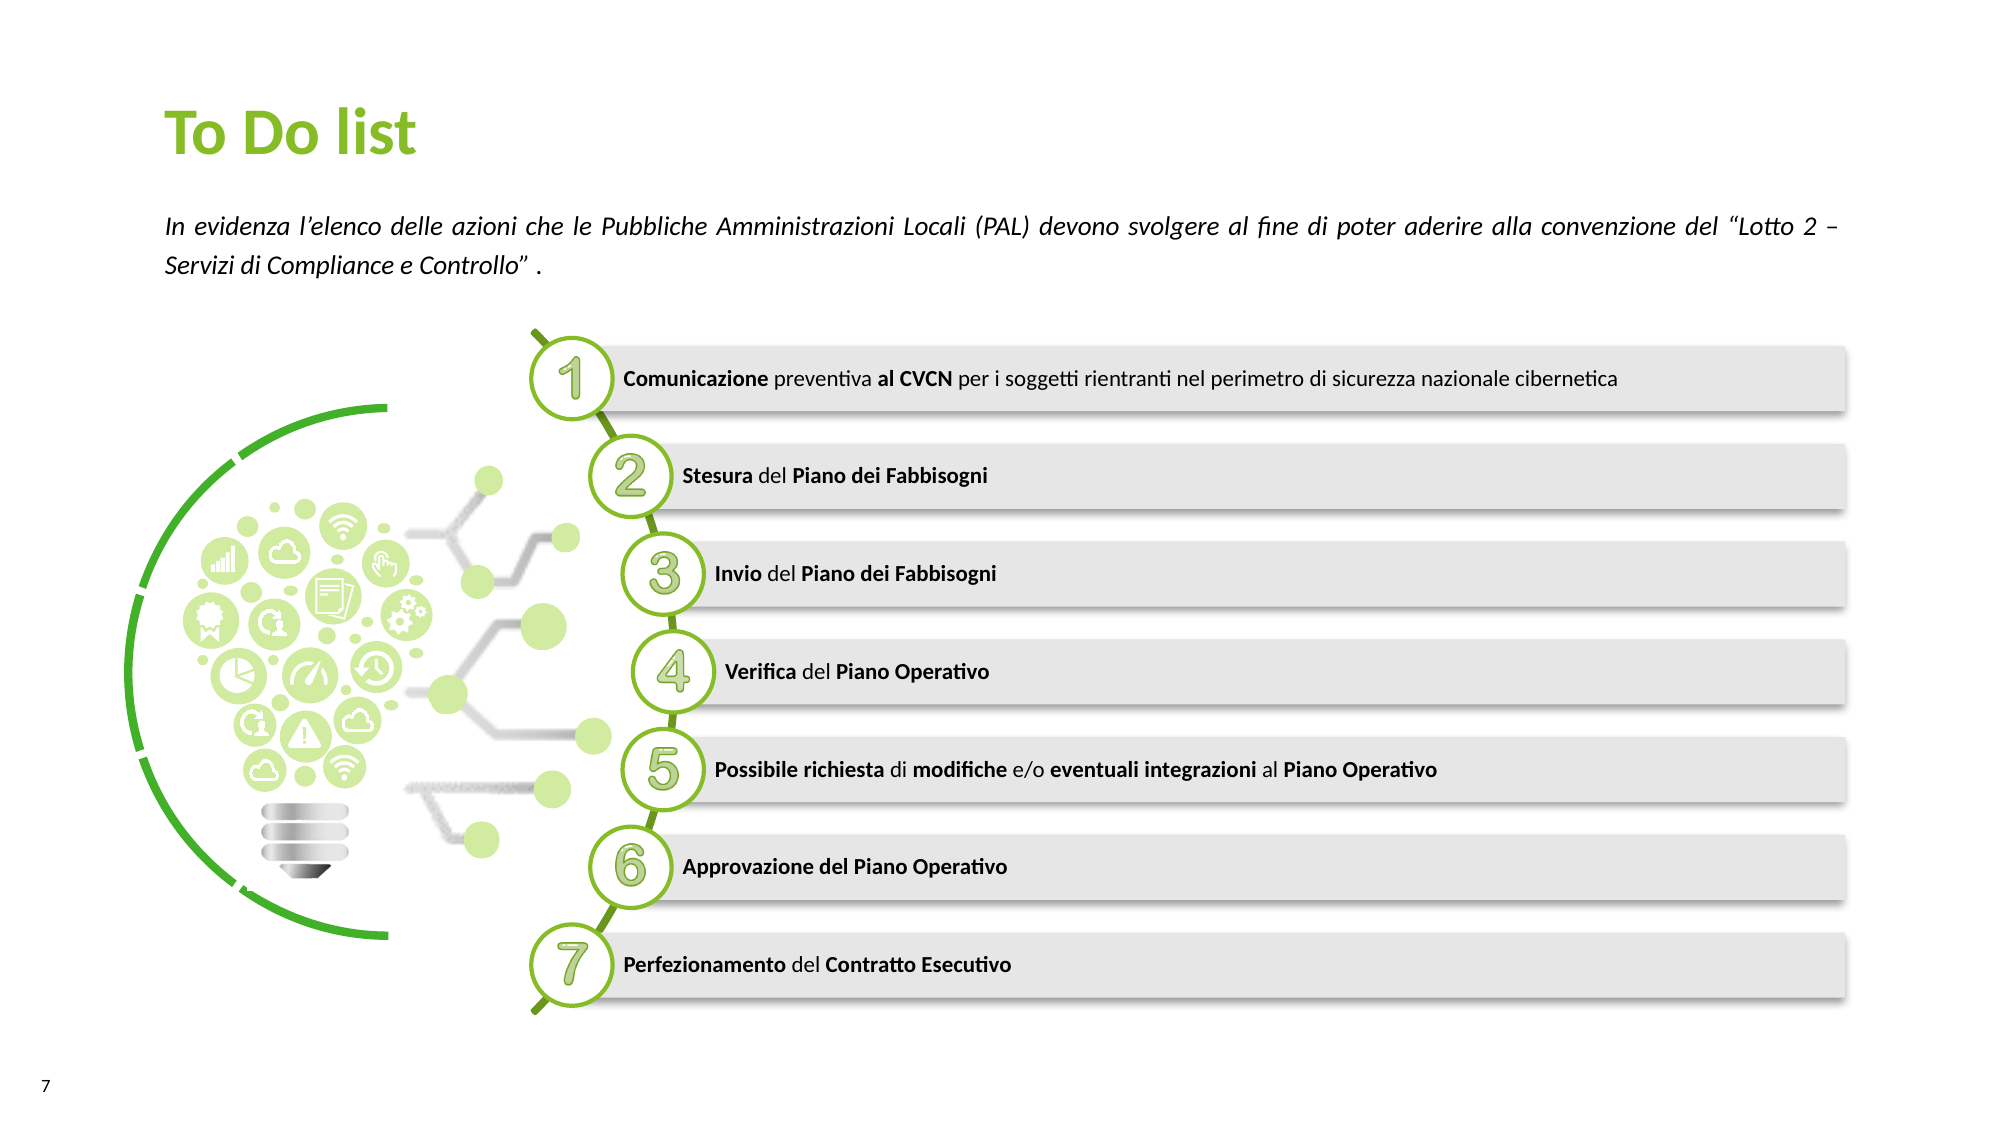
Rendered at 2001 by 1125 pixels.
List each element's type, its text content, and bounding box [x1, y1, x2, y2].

picture [545, 352, 594, 401]
picture [606, 449, 655, 498]
picture [648, 645, 697, 694]
picture [638, 744, 687, 793]
picture [548, 939, 597, 987]
picture [640, 547, 689, 596]
text_box To Do list [150, 45, 1844, 175]
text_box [119, 403, 613, 941]
picture [605, 840, 654, 889]
text_box In evidenza l’elenco delle azioni che le Pubbliche Amministrazioni Locali (PAL) devono svolgere al fine di poter aderire alla convenzione del “Lotto 2 – Servizi di Compliance e Controllo” . [149, 194, 1855, 291]
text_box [521, 313, 1856, 1031]
